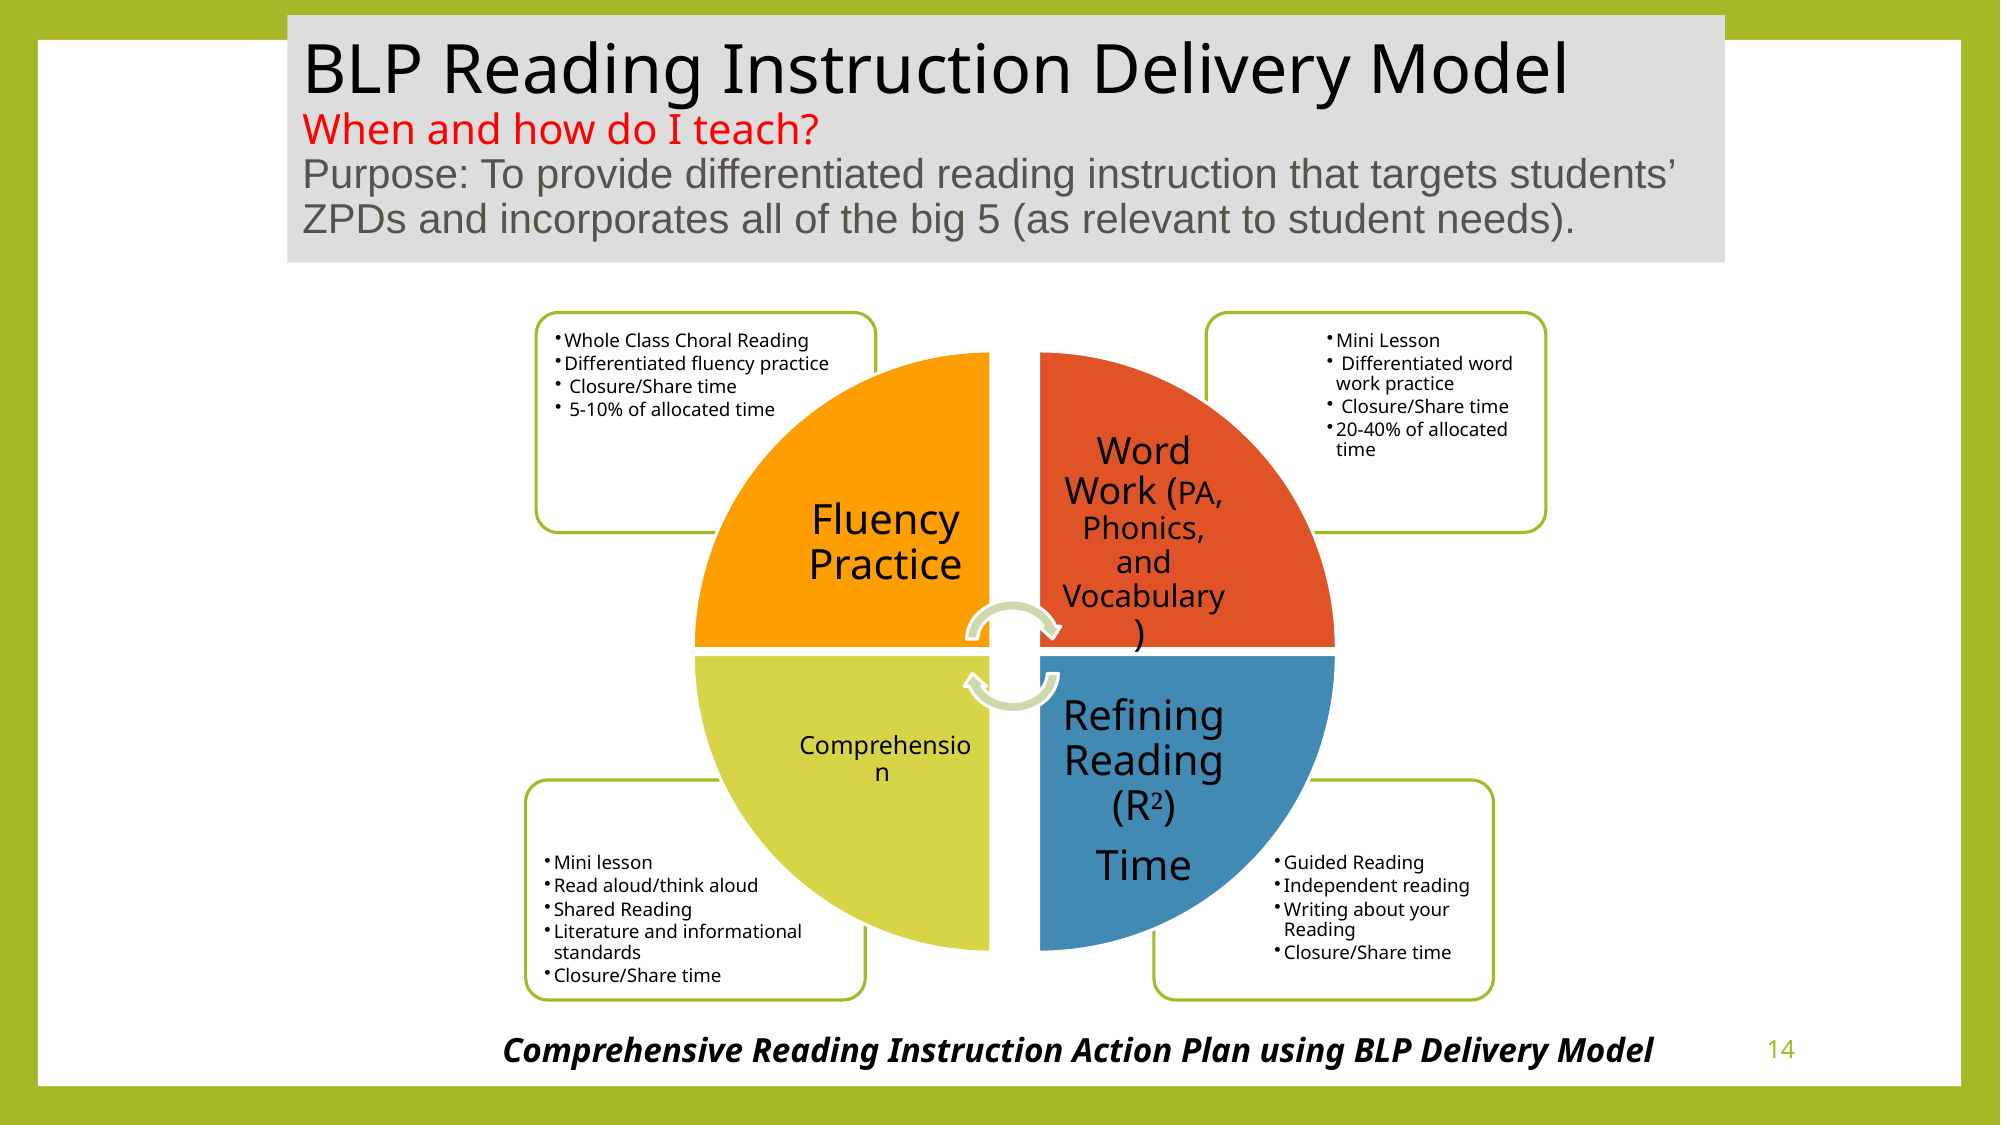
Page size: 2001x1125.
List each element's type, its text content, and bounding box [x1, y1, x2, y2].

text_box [324, 312, 1701, 1001]
text_box Comprehensive Reading Instruction Action Plan using BLP Delivery Model [487, 1022, 1530, 1077]
slide_number 14 [1530, 1020, 1811, 1081]
title BLP Reading Instruction Delivery Model When and how do I teach? Purpose: To provide differentiated reading instruction that targets students’ ZPDs and incorporates all of the big 5 (as relevant to student needs). [287, 15, 1725, 263]
